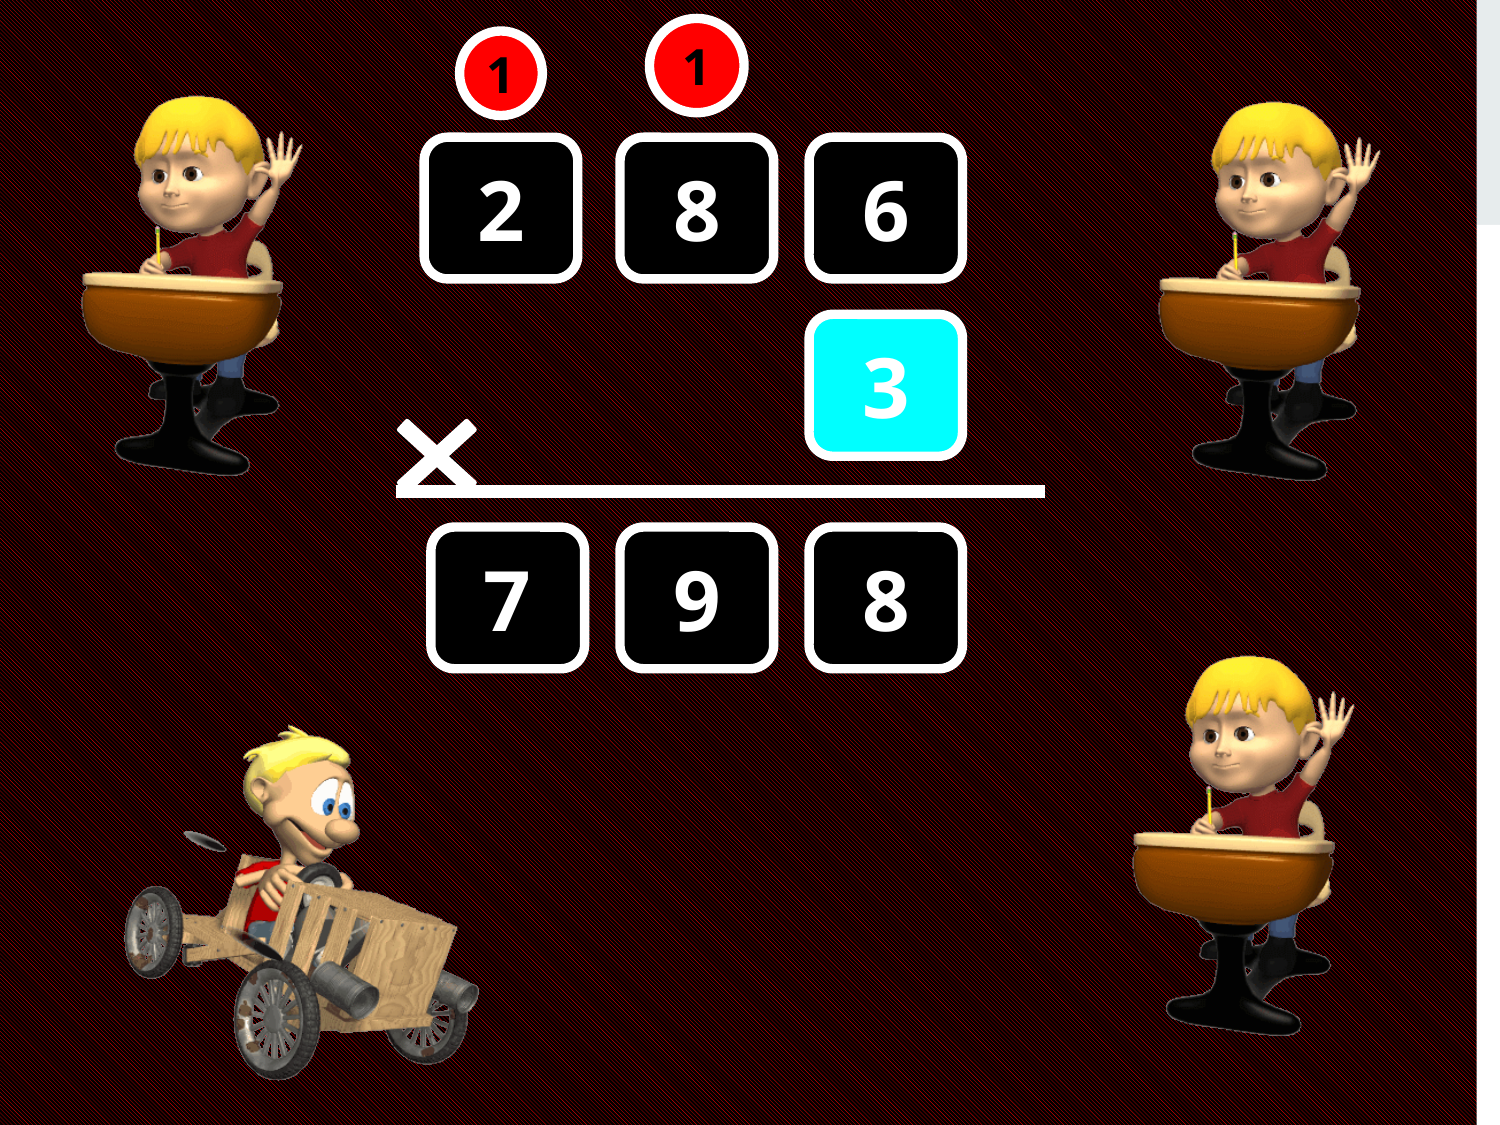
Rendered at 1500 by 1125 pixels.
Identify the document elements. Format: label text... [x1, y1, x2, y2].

text_box 8 [806, 524, 965, 672]
picture [52, 89, 332, 493]
picture [100, 715, 502, 1097]
text_box 6 [806, 134, 965, 282]
text_box 2 [421, 134, 581, 282]
text_box 7 [428, 524, 587, 672]
text_box 1 [457, 28, 545, 118]
text_box [396, 418, 477, 486]
text_box 8 [617, 134, 777, 282]
text_box 9 [617, 524, 777, 672]
picture [1130, 94, 1410, 498]
picture [1103, 648, 1383, 1052]
text_box 1 [647, 16, 747, 116]
text_box 3 [806, 311, 965, 459]
